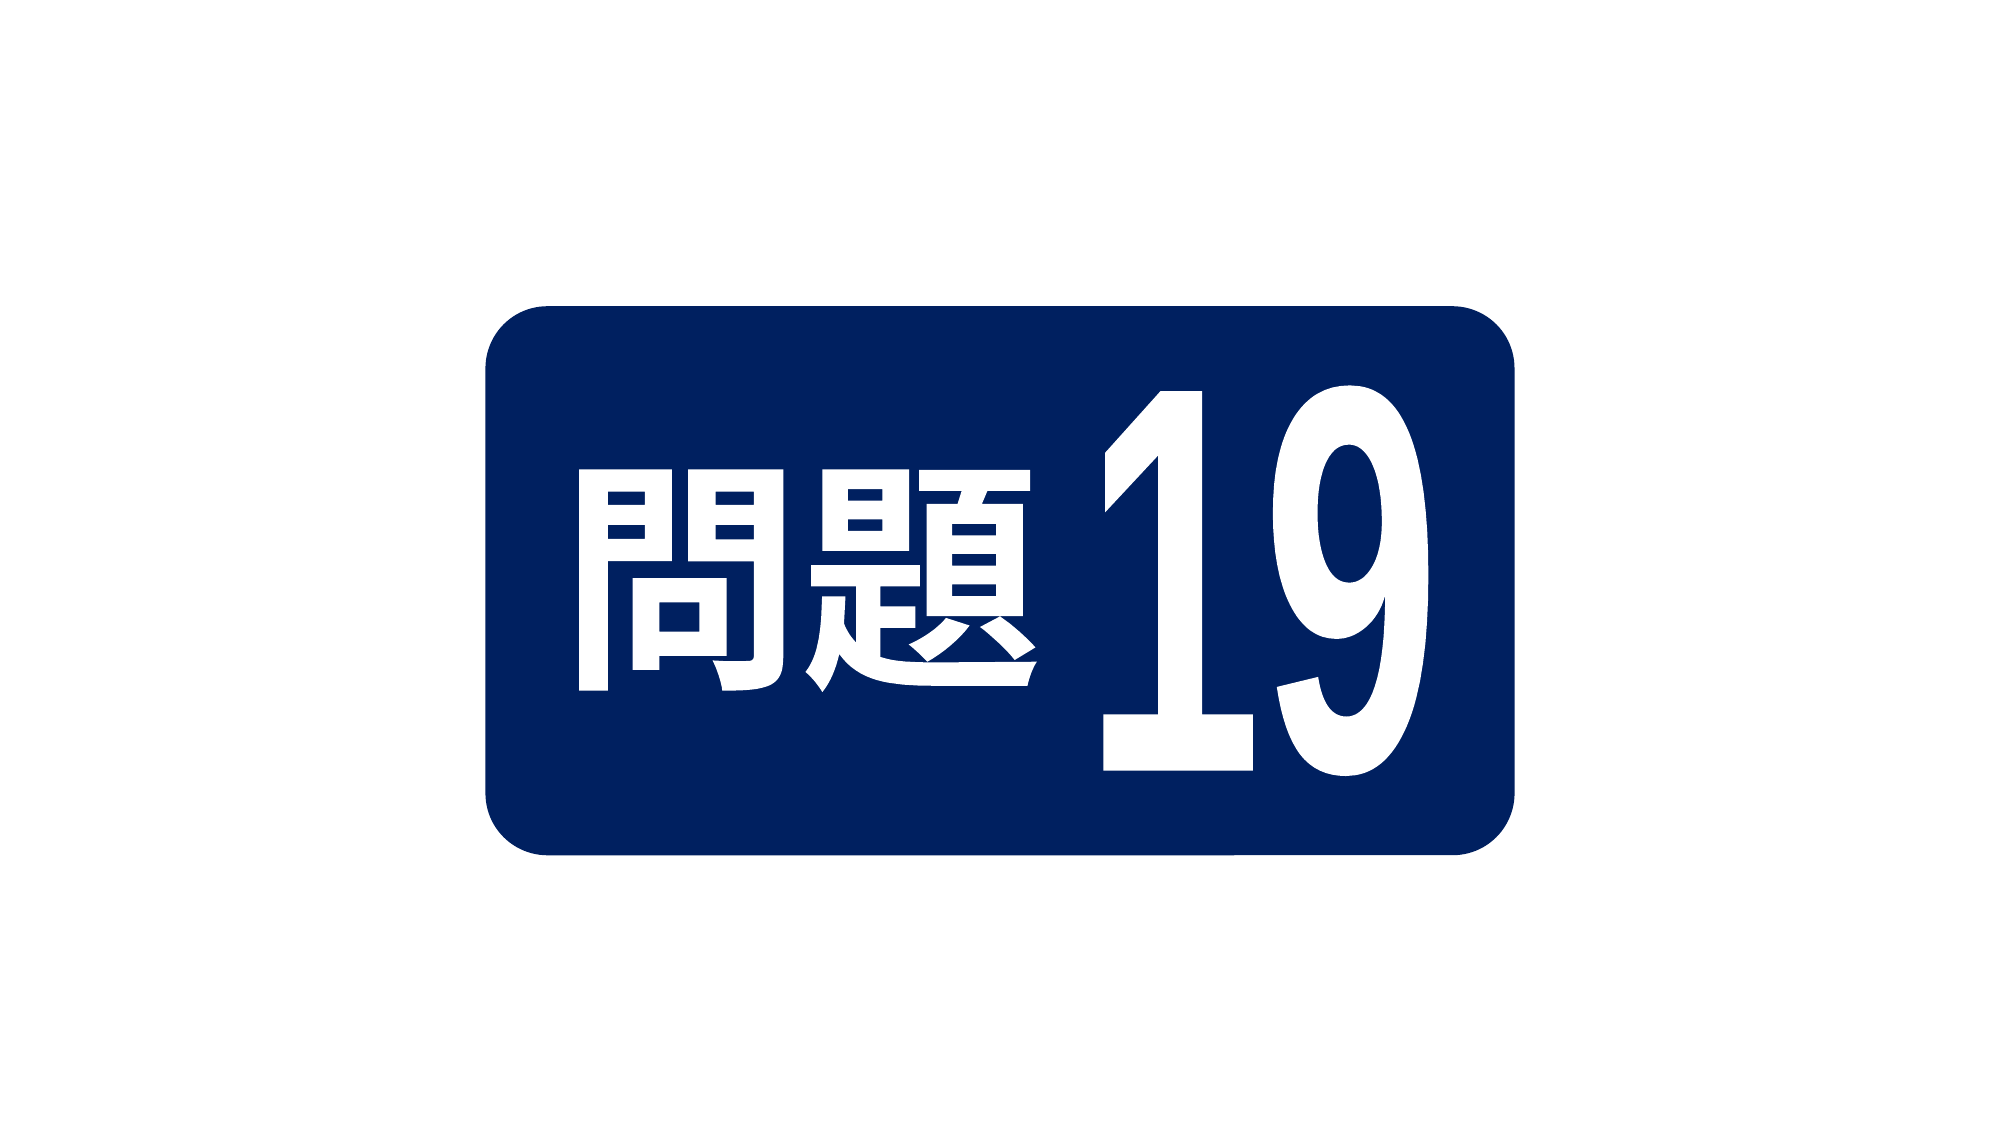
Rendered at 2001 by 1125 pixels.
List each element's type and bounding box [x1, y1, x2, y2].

text_box [485, 305, 1515, 856]
